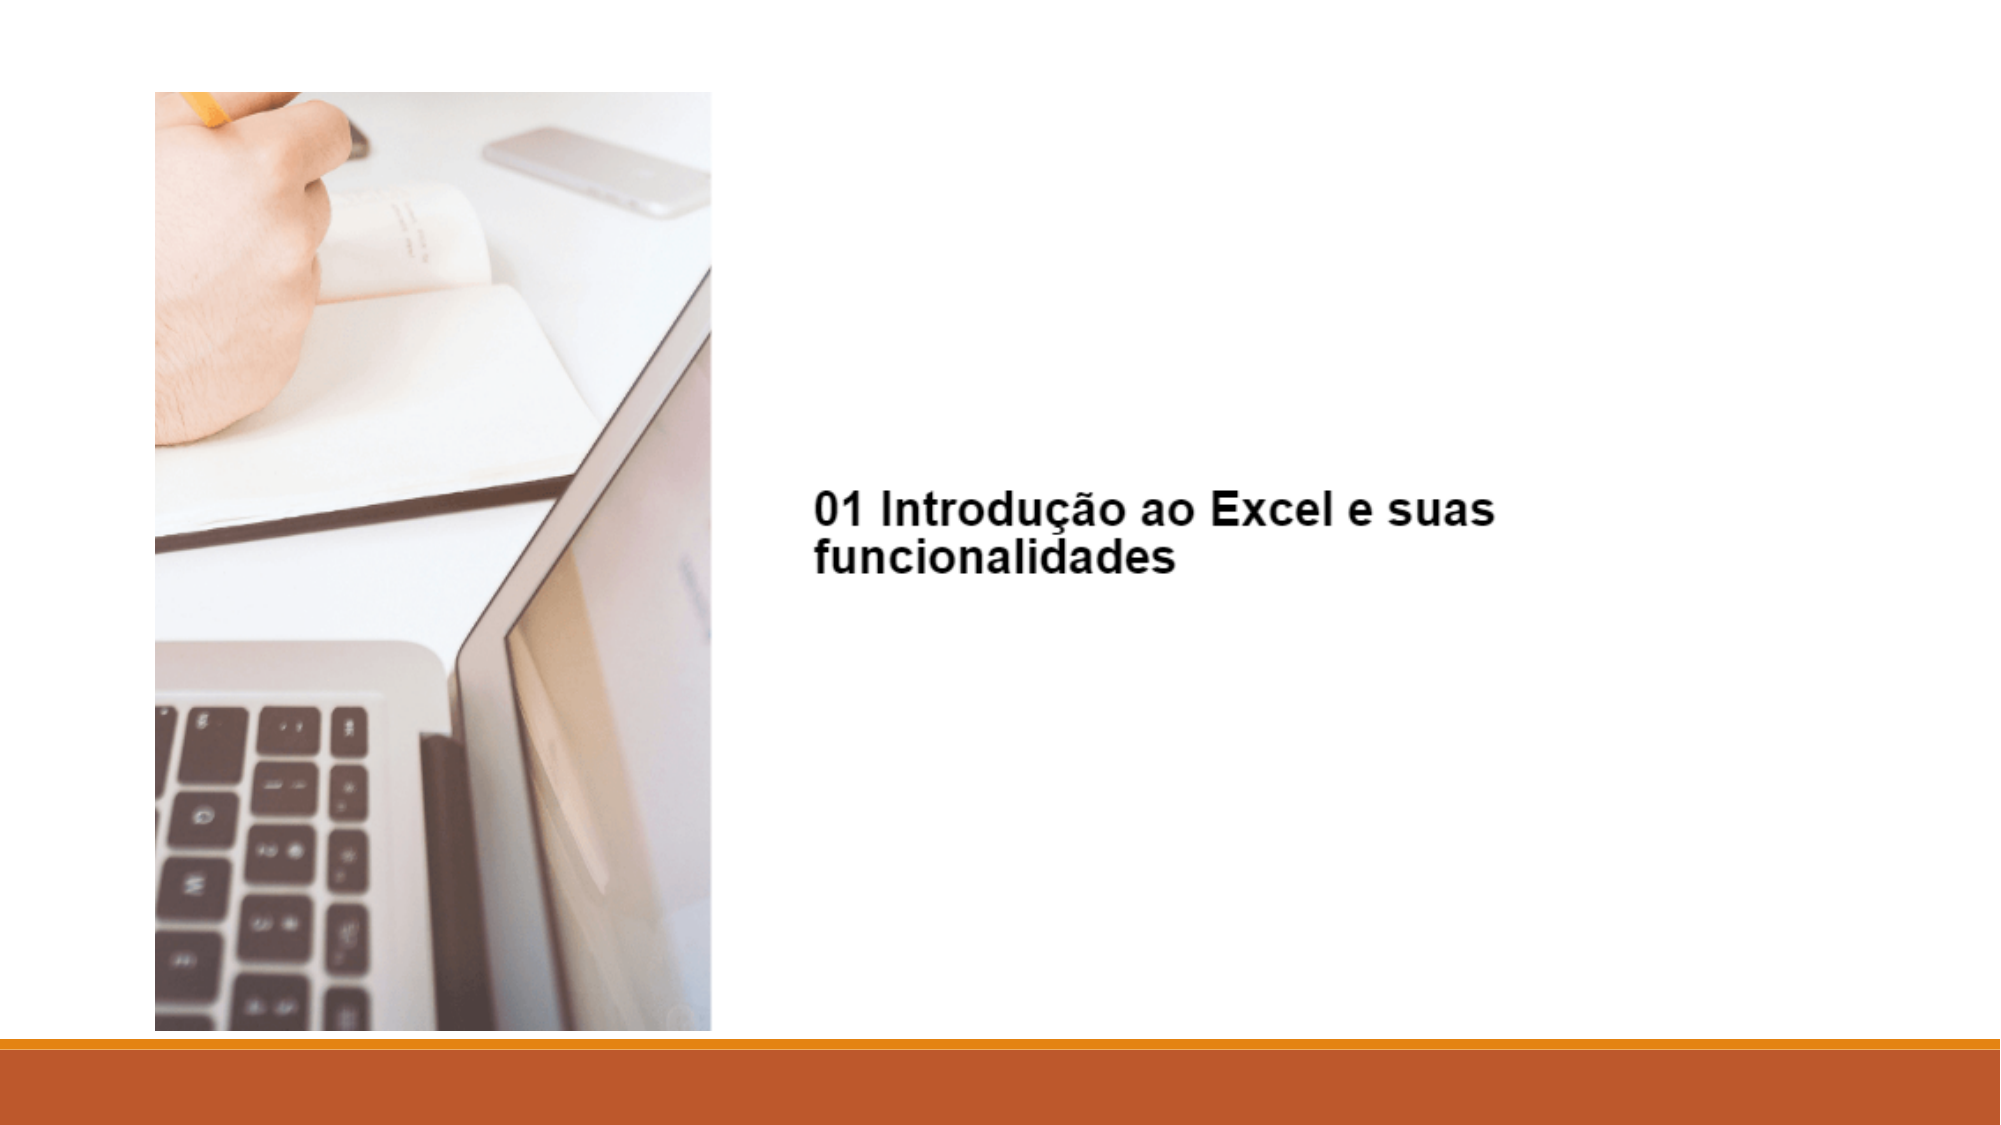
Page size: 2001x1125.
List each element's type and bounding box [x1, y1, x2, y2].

picture [154, 92, 1841, 1031]
